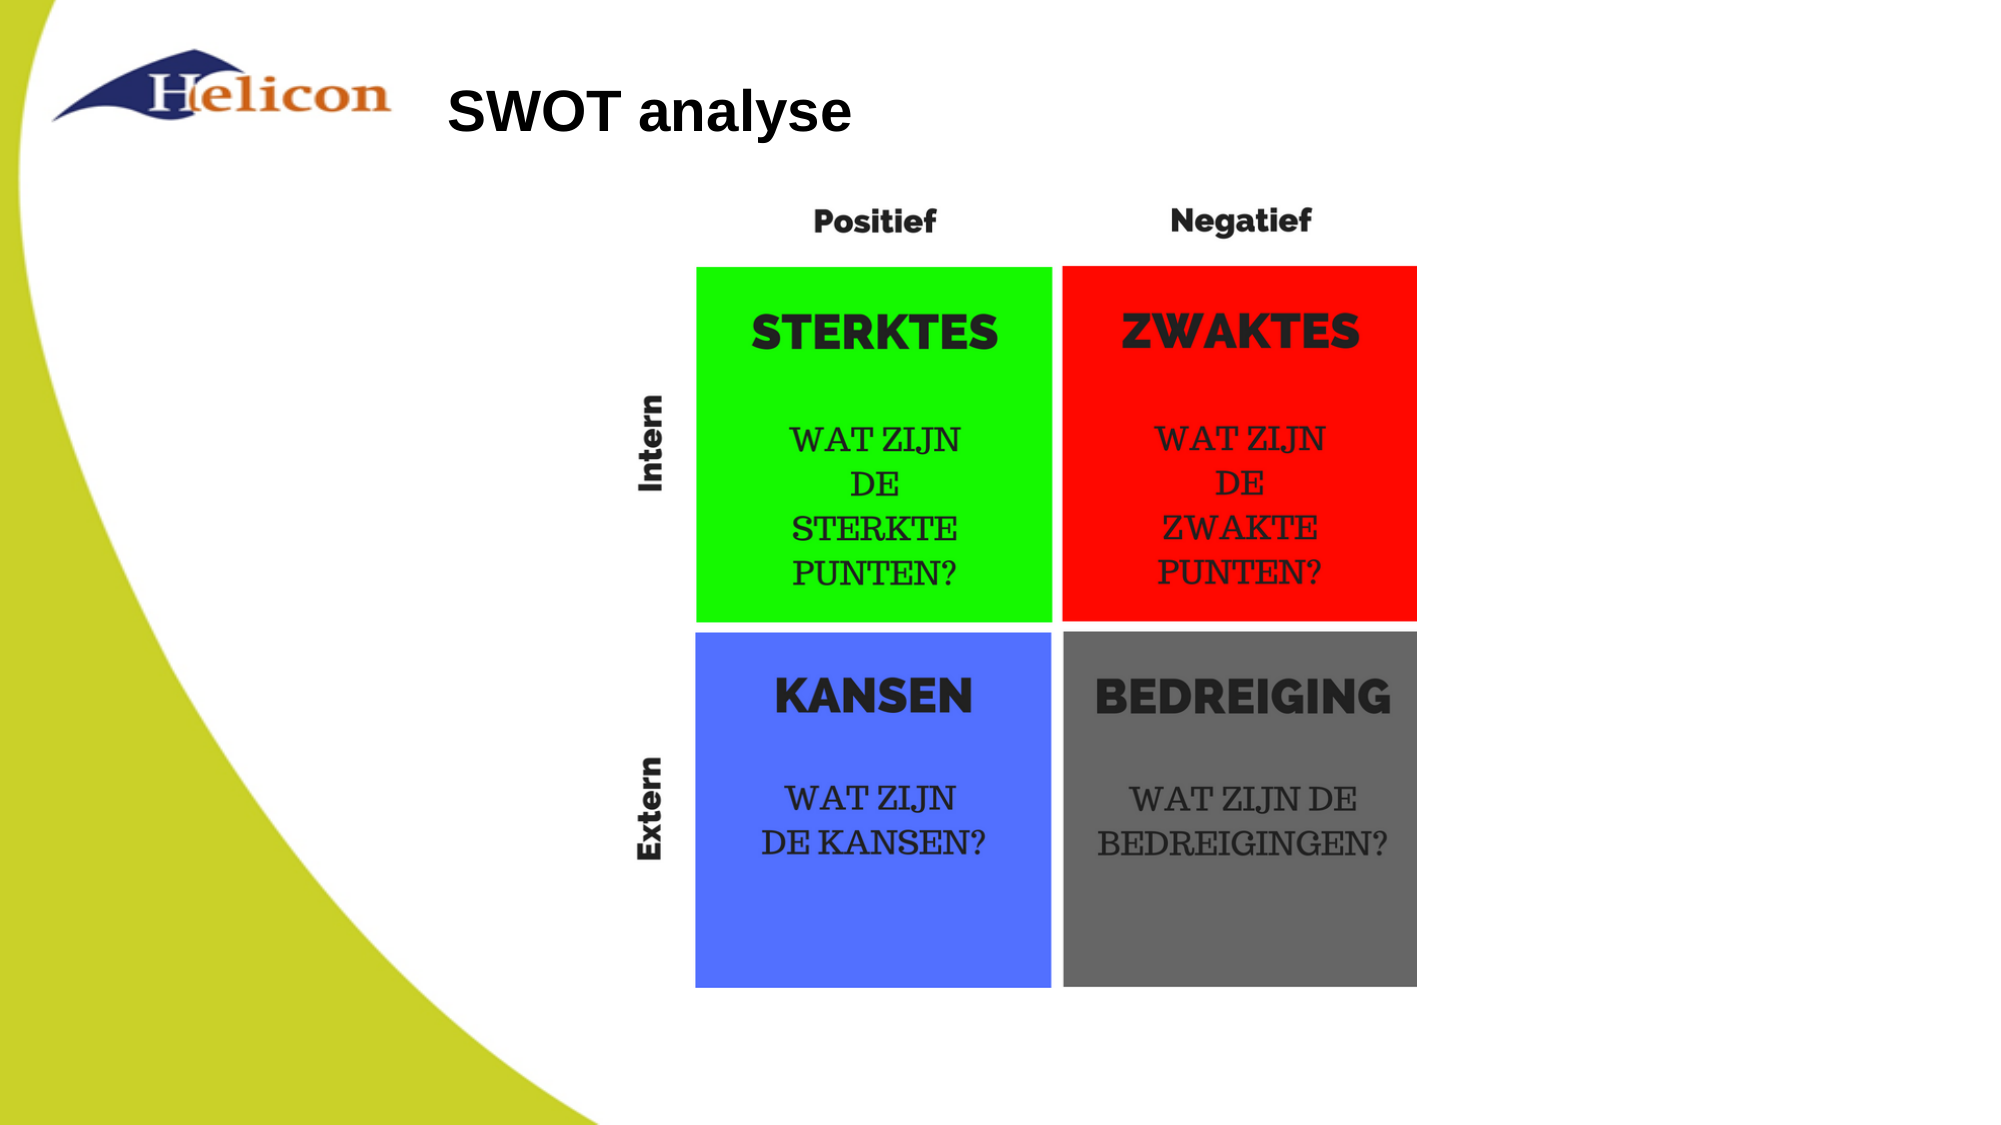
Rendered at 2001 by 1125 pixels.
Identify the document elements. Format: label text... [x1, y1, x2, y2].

title SWOT analyse [432, 54, 1887, 161]
picture [0, 0, 2000, 1125]
